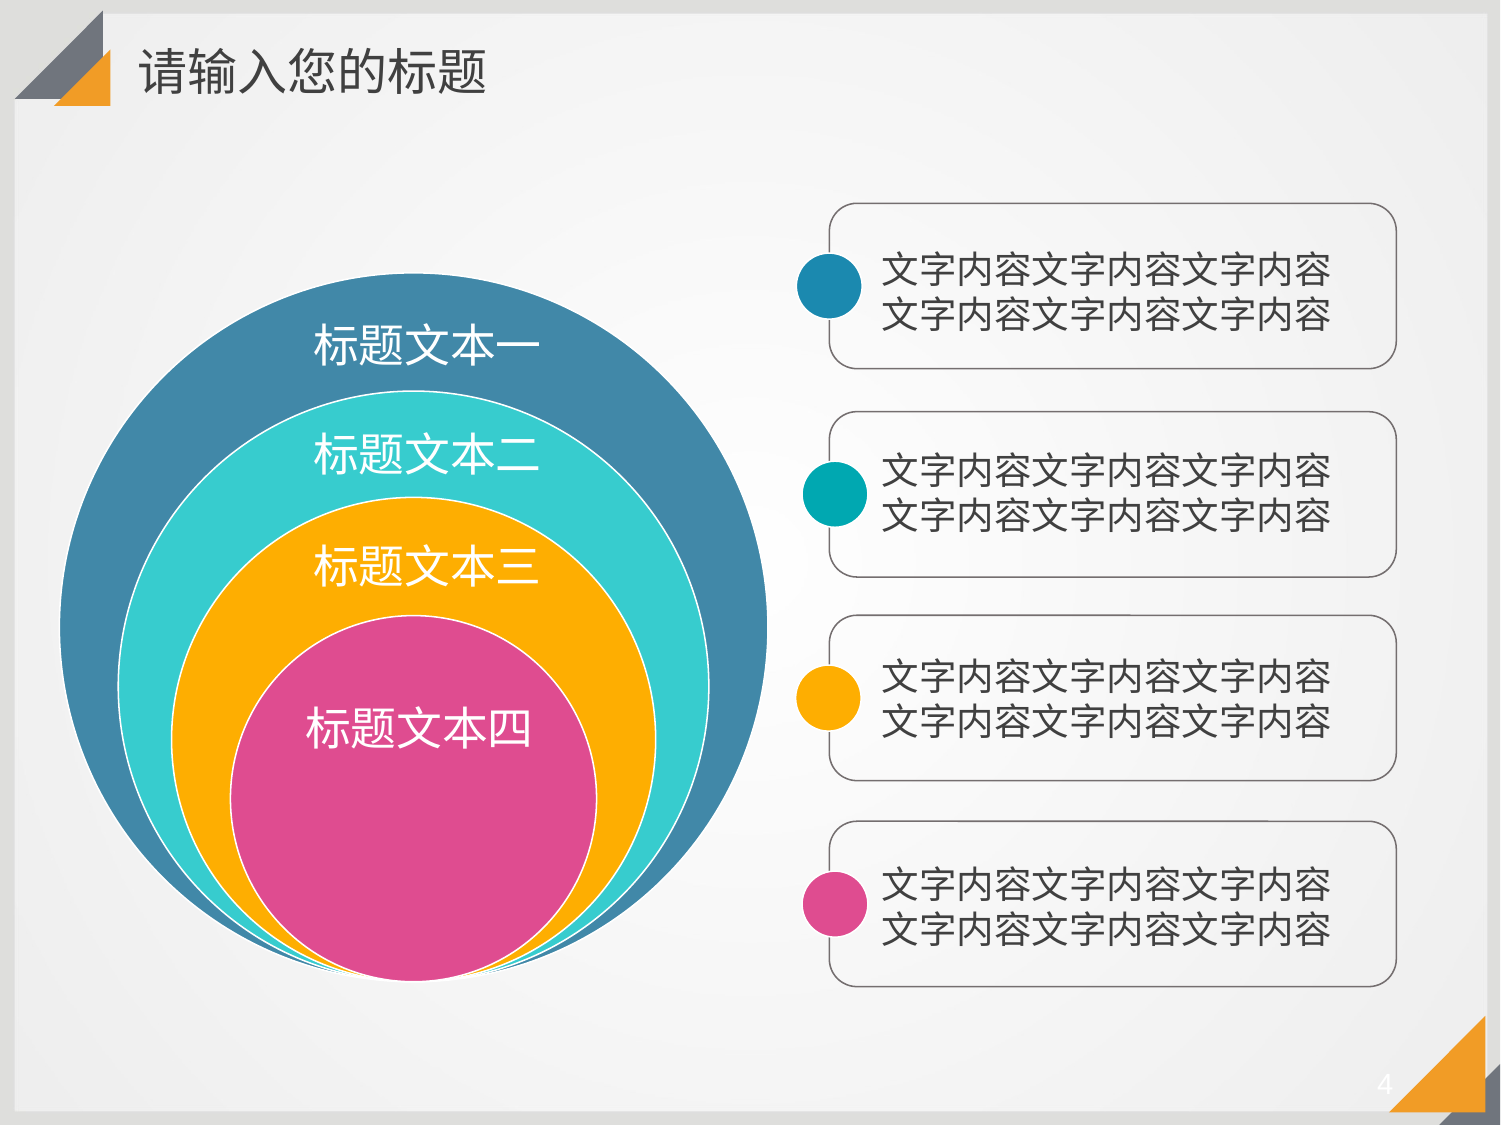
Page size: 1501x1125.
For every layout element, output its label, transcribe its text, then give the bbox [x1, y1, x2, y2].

text_box 标题文本一 [290, 309, 565, 379]
text_box [53, 49, 111, 106]
text_box 标题文本二 [290, 418, 565, 489]
text_box 文字内容文字内容文字内容文字内容文字内容文字内容 [866, 439, 1375, 545]
text_box [829, 821, 1397, 987]
text_box 标题文本三 [290, 530, 565, 601]
text_box [796, 253, 863, 320]
text_box 标题文本四 [290, 691, 565, 762]
text_box [795, 665, 862, 732]
text_box 文字内容文字内容文字内容文字内容文字内容文字内容 [866, 645, 1375, 751]
text_box [118, 391, 709, 978]
text_box [292, 497, 535, 530]
text_box [230, 615, 597, 982]
text_box [802, 461, 866, 528]
text_box [829, 411, 1397, 578]
text_box [14, 10, 103, 99]
text_box [171, 531, 656, 979]
text_box [829, 203, 1397, 369]
picture [0, 0, 1501, 1125]
text_box 文字内容文字内容文字内容文字内容文字内容文字内容 [866, 238, 1375, 343]
text_box [829, 615, 1397, 781]
text_box [802, 871, 866, 938]
text_box [59, 272, 768, 978]
text_box 文字内容文字内容文字内容文字内容文字内容文字内容 [866, 853, 1375, 959]
text_box 请输入您的标题 [122, 32, 503, 108]
